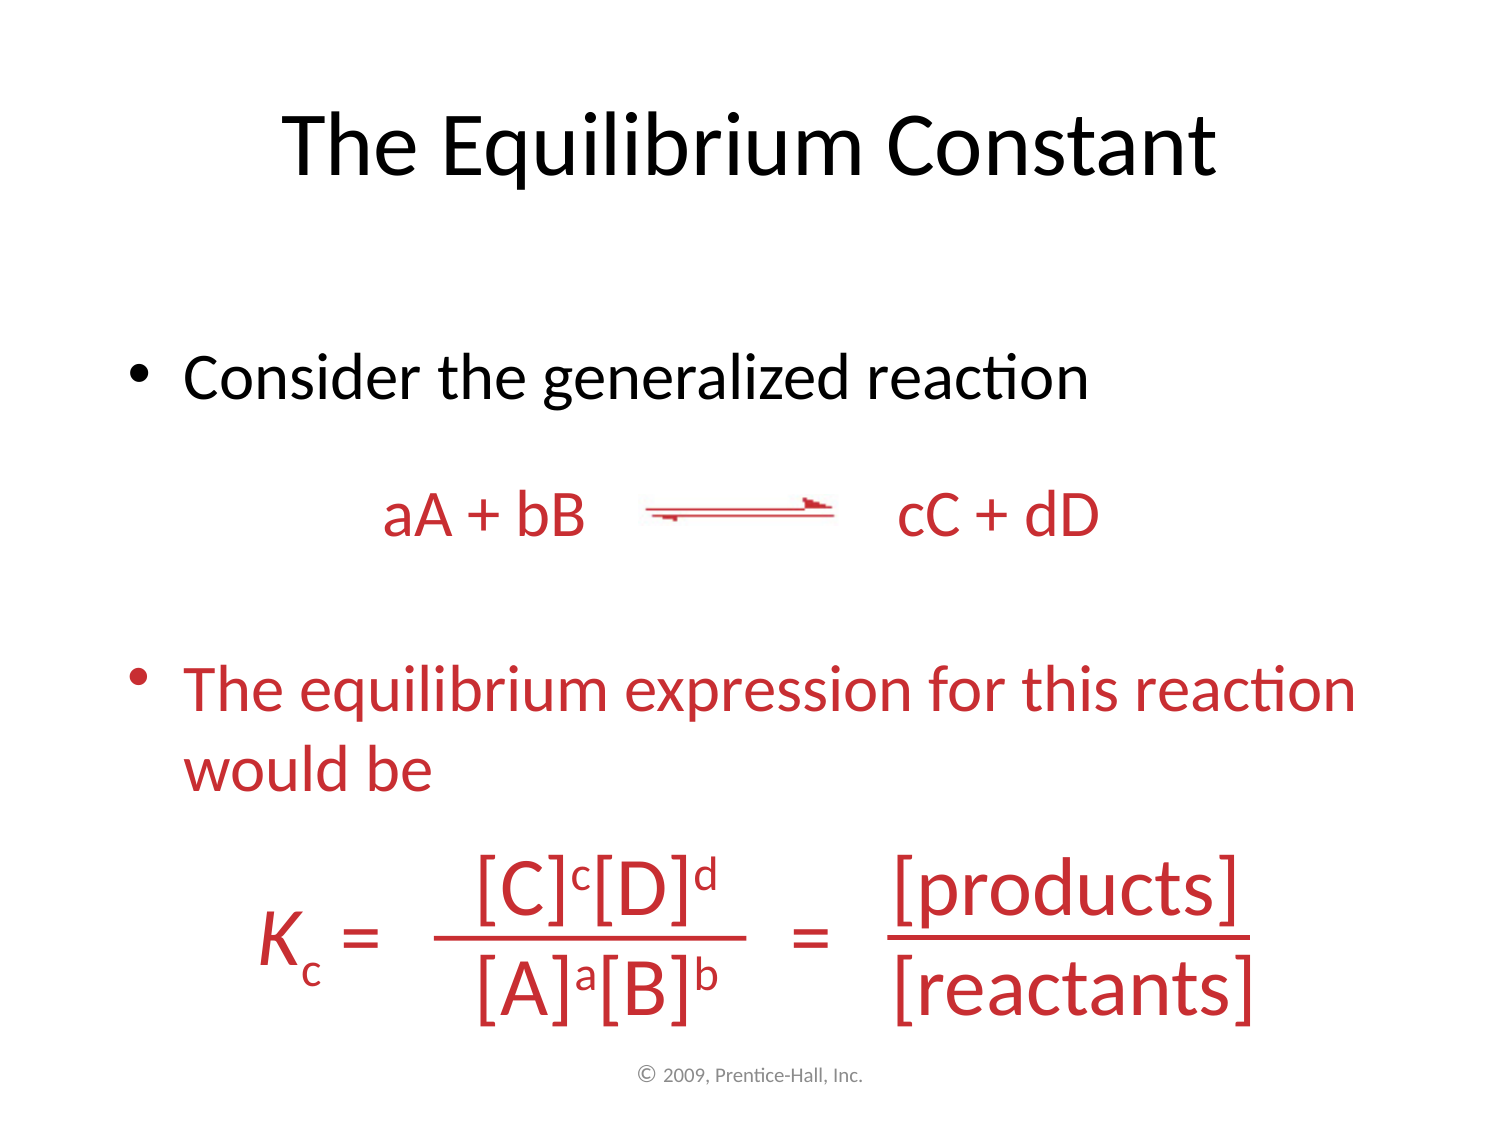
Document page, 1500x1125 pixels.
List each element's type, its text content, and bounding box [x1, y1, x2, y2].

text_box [349, 462, 1136, 558]
text_box The equilibrium expression for this reaction would be [112, 637, 1388, 838]
text_box [products] [reactants] [876, 824, 1273, 1040]
footer © 2009, Prentice-Hall, Inc. [512, 1042, 988, 1103]
list Consider the generalized reaction [112, 324, 1388, 525]
title The Equilibrium Constant [75, 45, 1425, 233]
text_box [224, 824, 749, 1041]
text_box = [775, 875, 866, 990]
